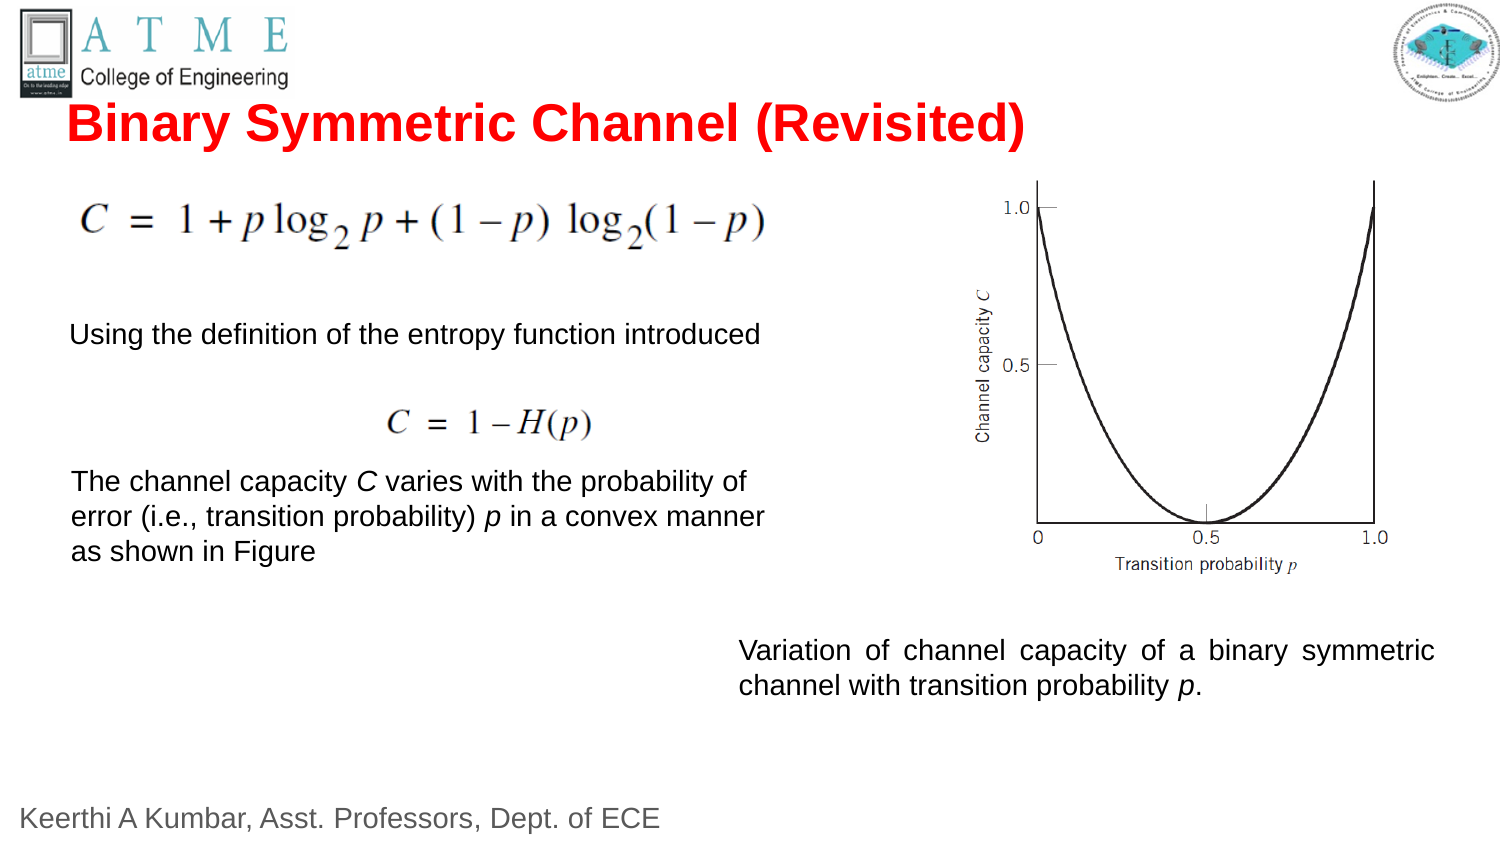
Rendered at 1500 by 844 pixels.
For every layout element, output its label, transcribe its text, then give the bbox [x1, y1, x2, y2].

picture [369, 390, 604, 453]
title Binary Symmetric Channel (Revisited) [51, 72, 1449, 167]
picture [935, 159, 1421, 588]
text_box Variation of channel capacity of a binary symmetric channel with transition probability p. [723, 623, 1452, 709]
text_box Using the definition of the entropy function introduced [54, 307, 777, 358]
picture [55, 186, 794, 262]
picture [17, 6, 295, 99]
picture [1389, 1, 1500, 104]
text_box The channel capacity C varies with the probability of error (i.e., transition probability) p in a convex manner as shown in Figure [56, 455, 794, 575]
